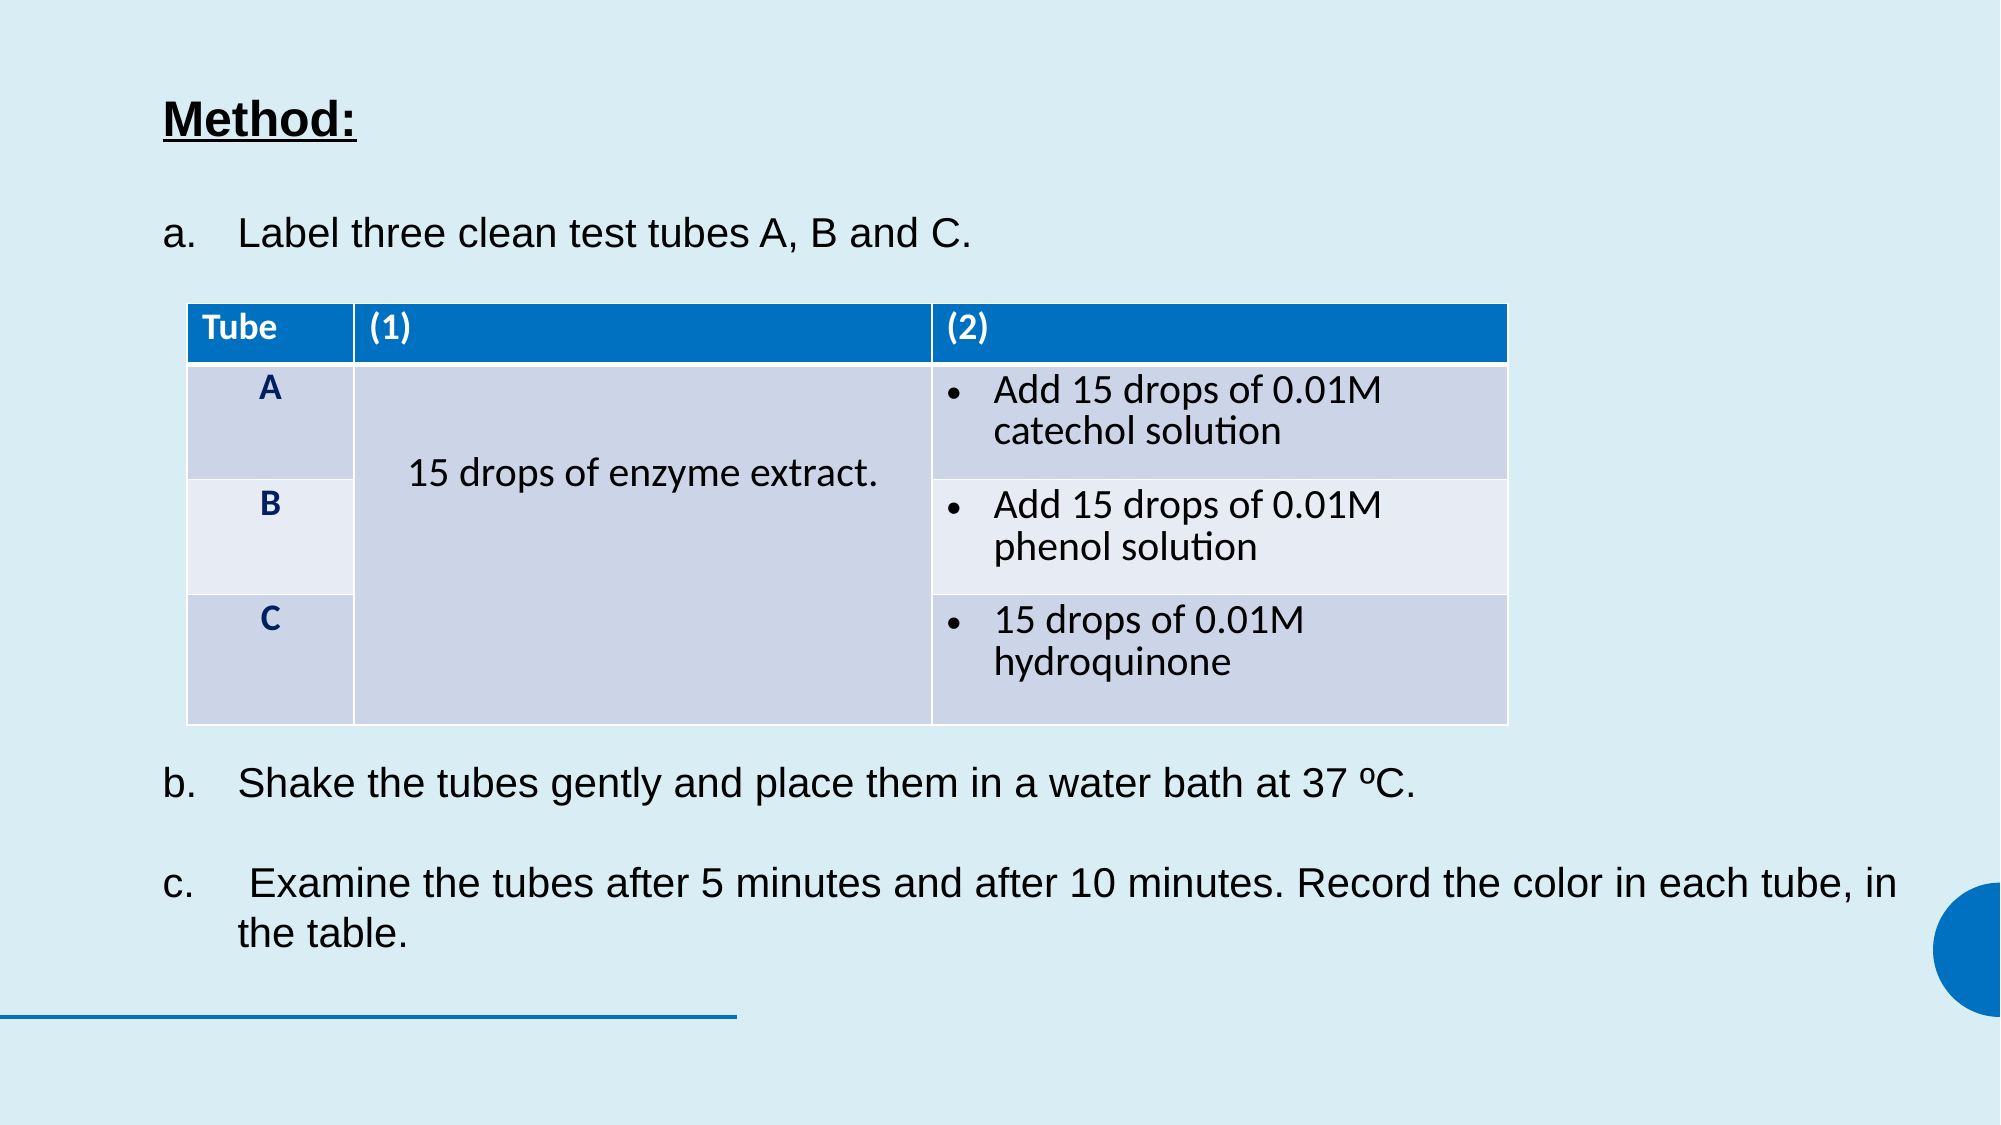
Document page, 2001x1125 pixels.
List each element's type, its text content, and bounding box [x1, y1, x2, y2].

table_cell 15 drops of enzyme extract. [355, 367, 931, 724]
table_cell C [188, 595, 353, 724]
table_cell A [188, 367, 353, 479]
table_cell Add 15 drops of 0.01M phenol solution [933, 480, 1507, 594]
table_cell B [188, 480, 353, 594]
table_header (2) [933, 304, 1507, 362]
table_cell Add 15 drops of 0.01M catechol solution [933, 367, 1507, 479]
text_box Method: Label three clean test tubes A, B and C. Shake the tubes gently and place them in a water bath at 37 ºC. Examine the tubes after 5 minutes and after 10 minutes. Record the color in each tube, in the table. [147, 78, 1957, 964]
table_cell 15 drops of 0.01M hydroquinone [933, 595, 1507, 724]
table_header Tube [188, 304, 353, 362]
table_header (1) [355, 304, 931, 362]
